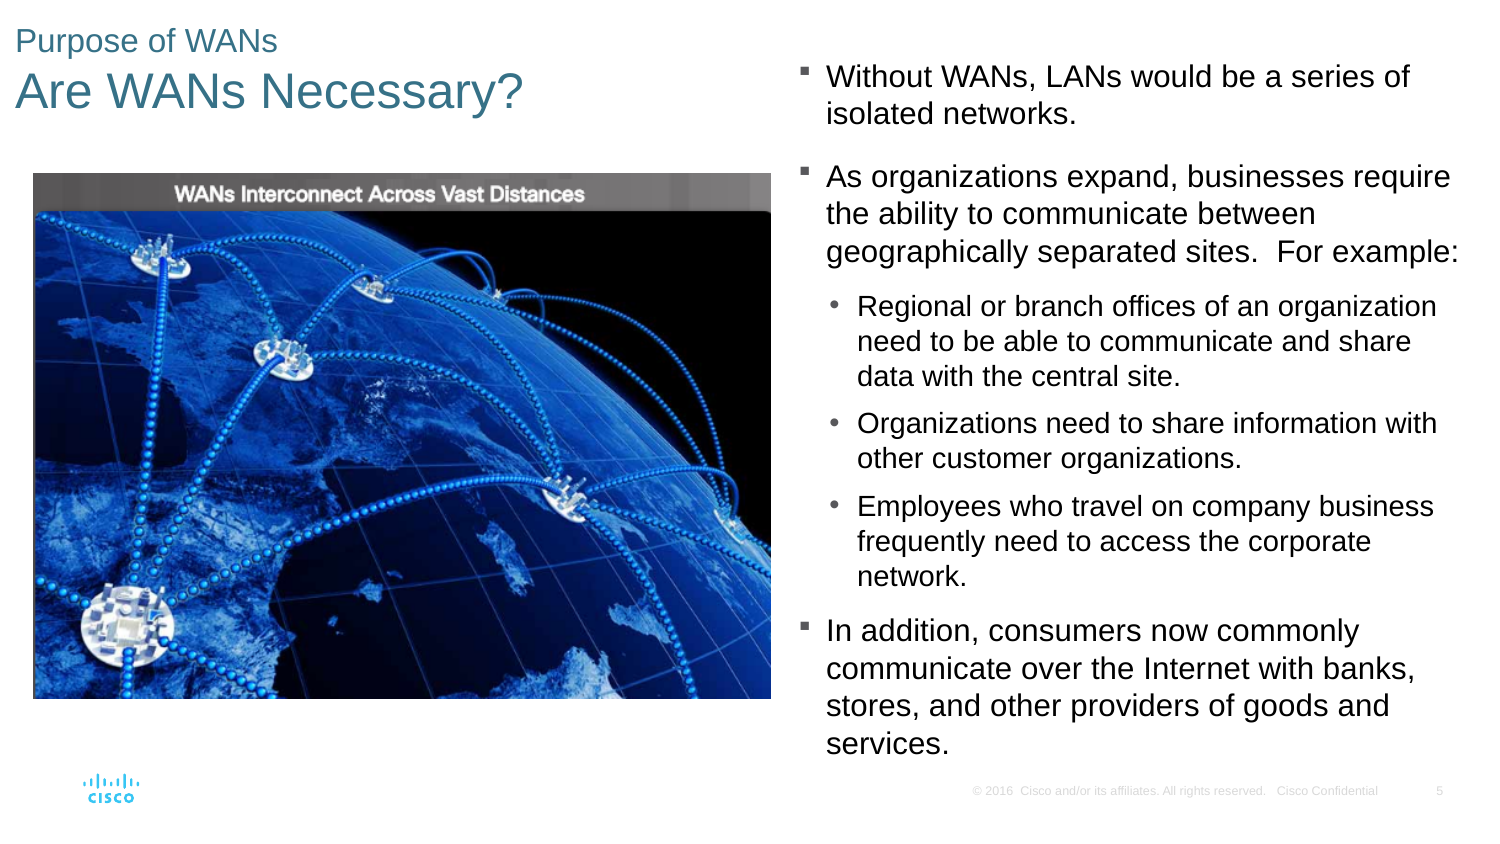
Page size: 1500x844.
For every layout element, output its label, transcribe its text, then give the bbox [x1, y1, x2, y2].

list Without WANs, LANs would be a series of isolated networks. As organizations expand, businesses require the ability to communicate between geographically separated sites. For example: Regional or branch offices of an organization need to be able to communicate and share data with the central site. Organizations need to share information with other customer organizations. Employees who travel on company business frequently need to access the corporate network. In addition, consumers now commonly communicate over the Internet with banks, stores, and other providers of goods and services. [783, 48, 1492, 777]
picture [33, 173, 771, 699]
title Purpose of WANs Are WANs Necessary? [0, 6, 847, 131]
